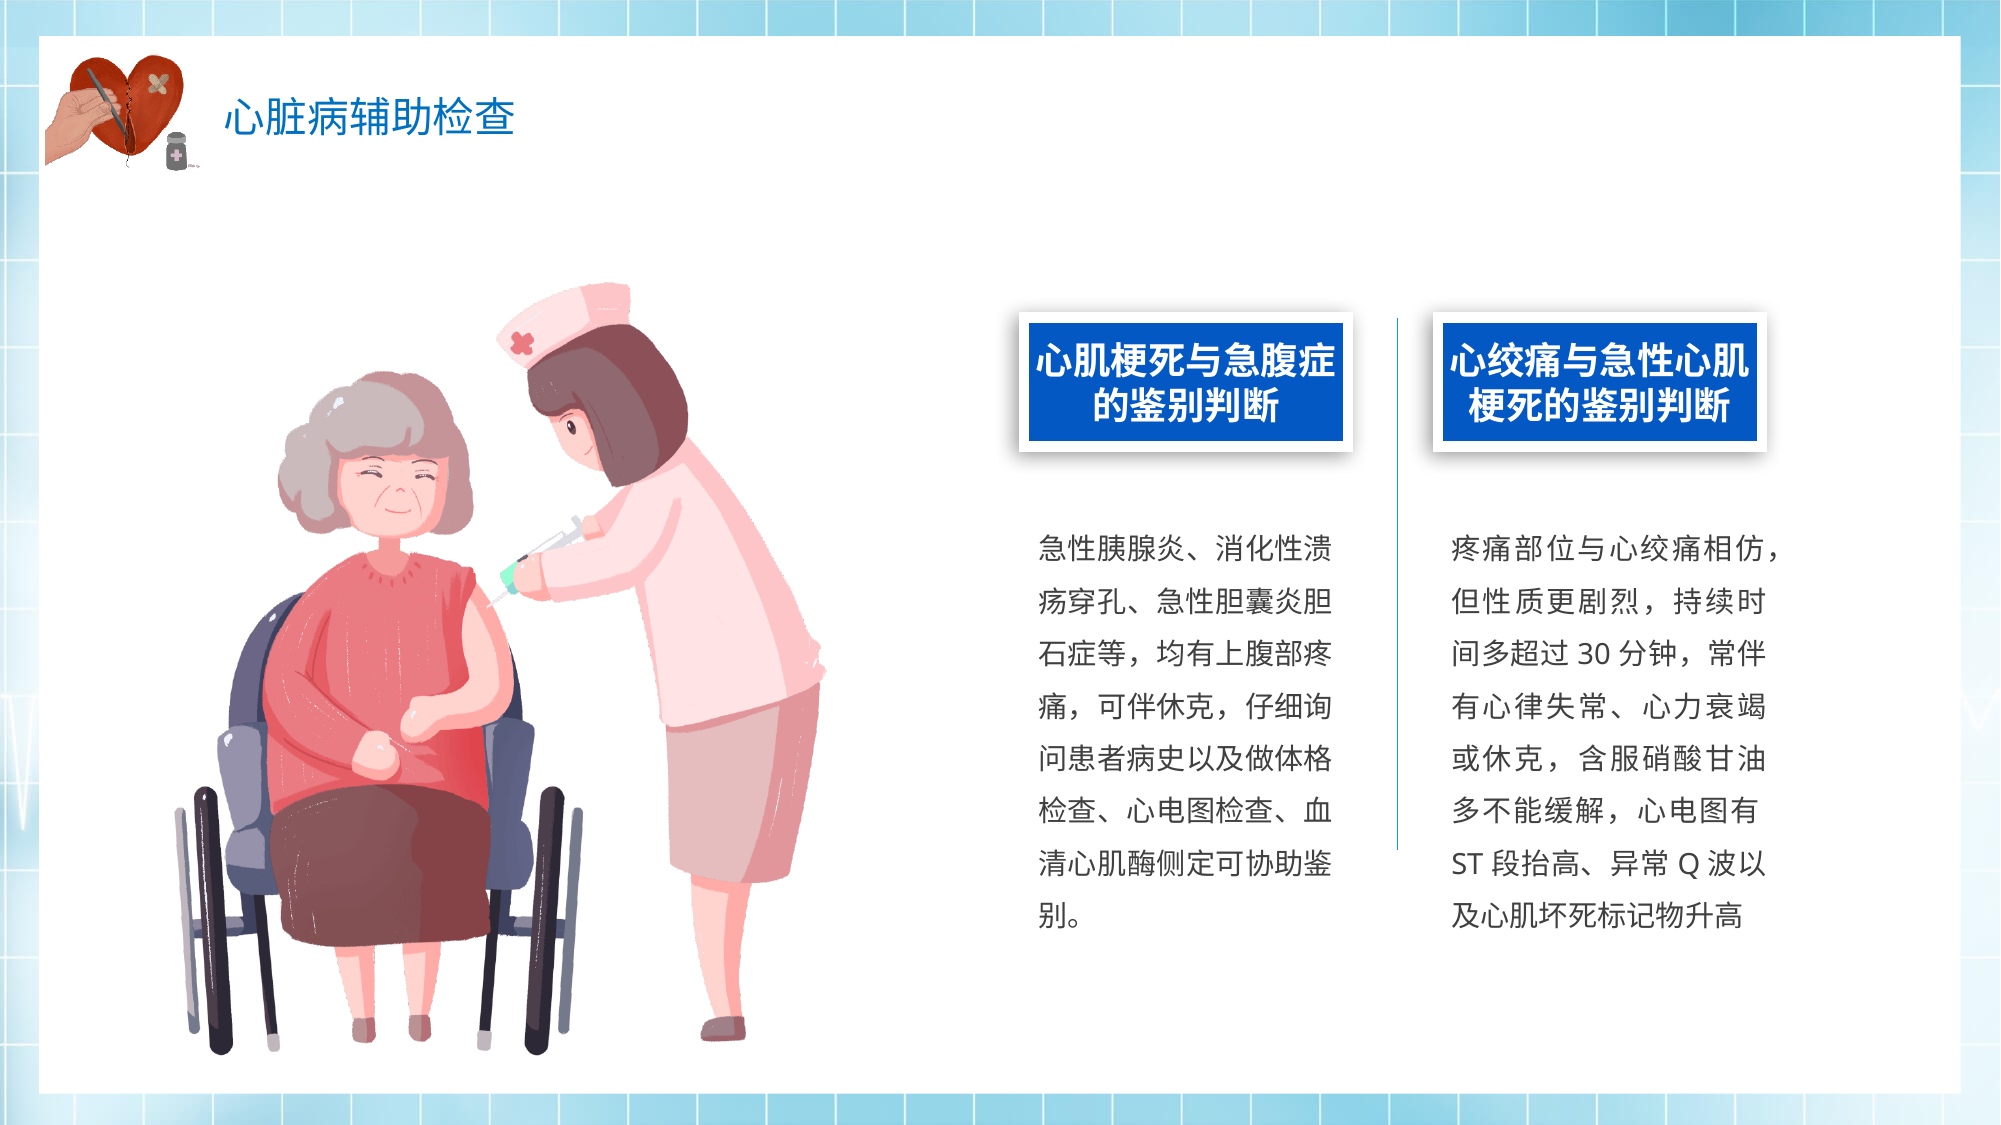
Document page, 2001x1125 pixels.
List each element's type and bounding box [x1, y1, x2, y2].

text_box [1023, 447, 1348, 939]
picture [0, 0, 2000, 1125]
text_box [1436, 447, 1782, 939]
